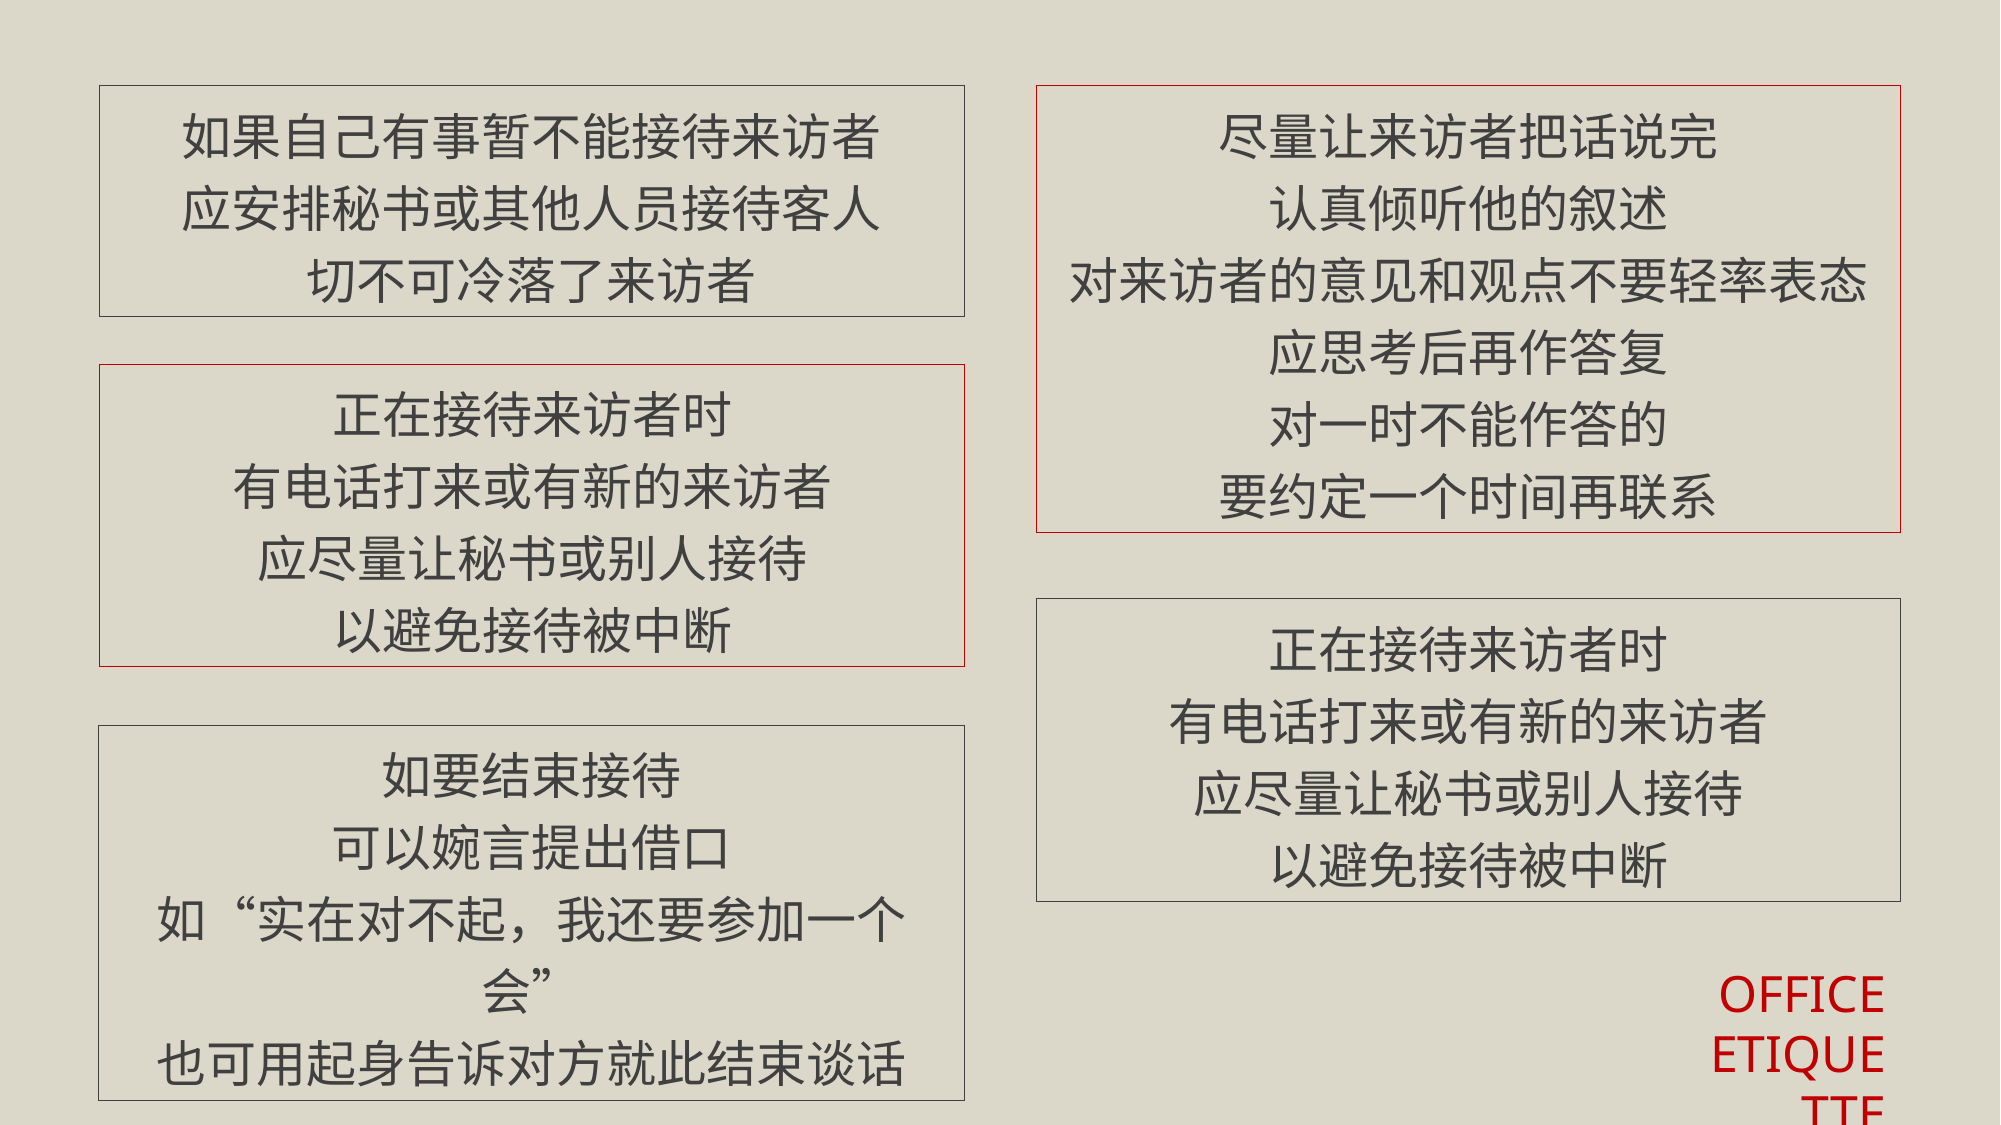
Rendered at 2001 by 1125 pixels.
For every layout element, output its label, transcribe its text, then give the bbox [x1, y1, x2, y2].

text_box 尽量让来访者把话说完 认真倾听他的叙述 对来访者的意见和观点不要轻率表态 应思考后再作答复 对一时不能作答的 要约定一个时间再联系 [1036, 85, 1901, 533]
text_box 如果自己有事暂不能接待来访者 应安排秘书或其他人员接待客人 切不可冷落了来访者 [99, 85, 965, 317]
text_box OFFICE ETIQUETTE [1682, 954, 1901, 1125]
text_box 正在接待来访者时 有电话打来或有新的来访者 应尽量让秘书或别人接待 以避免接待被中断 [99, 364, 965, 667]
text_box 如要结束接待 可以婉言提出借口 如“实在对不起，我还要参加一个会” 也可用起身告诉对方就此结束谈话 [98, 725, 965, 1101]
text_box 正在接待来访者时 有电话打来或有新的来访者 应尽量让秘书或别人接待 以避免接待被中断 [1036, 598, 1901, 902]
